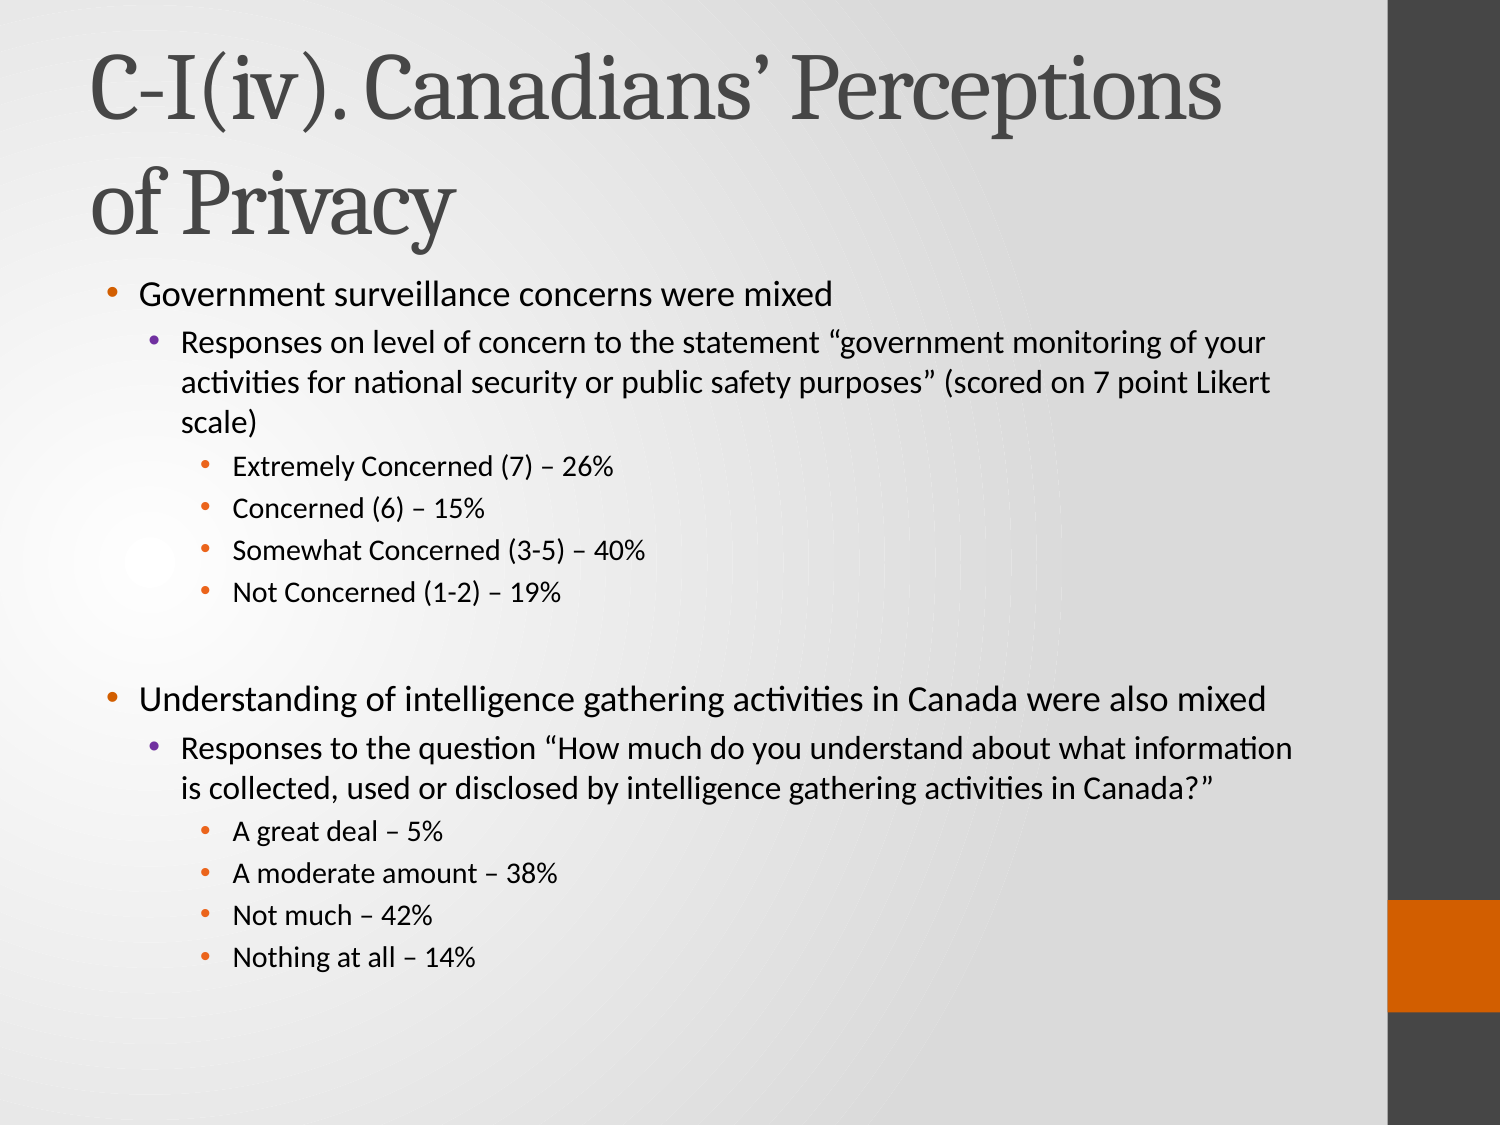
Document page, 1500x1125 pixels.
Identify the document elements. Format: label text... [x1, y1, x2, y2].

title C-I(iv). Canadians’ Perceptions of Privacy [75, 45, 1325, 233]
list Government surveillance concerns were mixed Responses on level of concern to the statement “government monitoring of your activities for national security or public safety purposes” (scored on 7 point Likert scale) Extremely Concerned (7) – 26% Concerned (6) – 15% Somewhat Concerned (3-5) – 40% Not Concerned (1-2) – 19% Understanding of intelligence gathering activities in Canada were also mixed Responses to the question “How much do you understand about what information is collected, used or disclosed by intelligence gathering activities in Canada?” A great deal – 5% A moderate amount – 38% Not much – 42% Nothing at all – 14% [75, 262, 1325, 1050]
